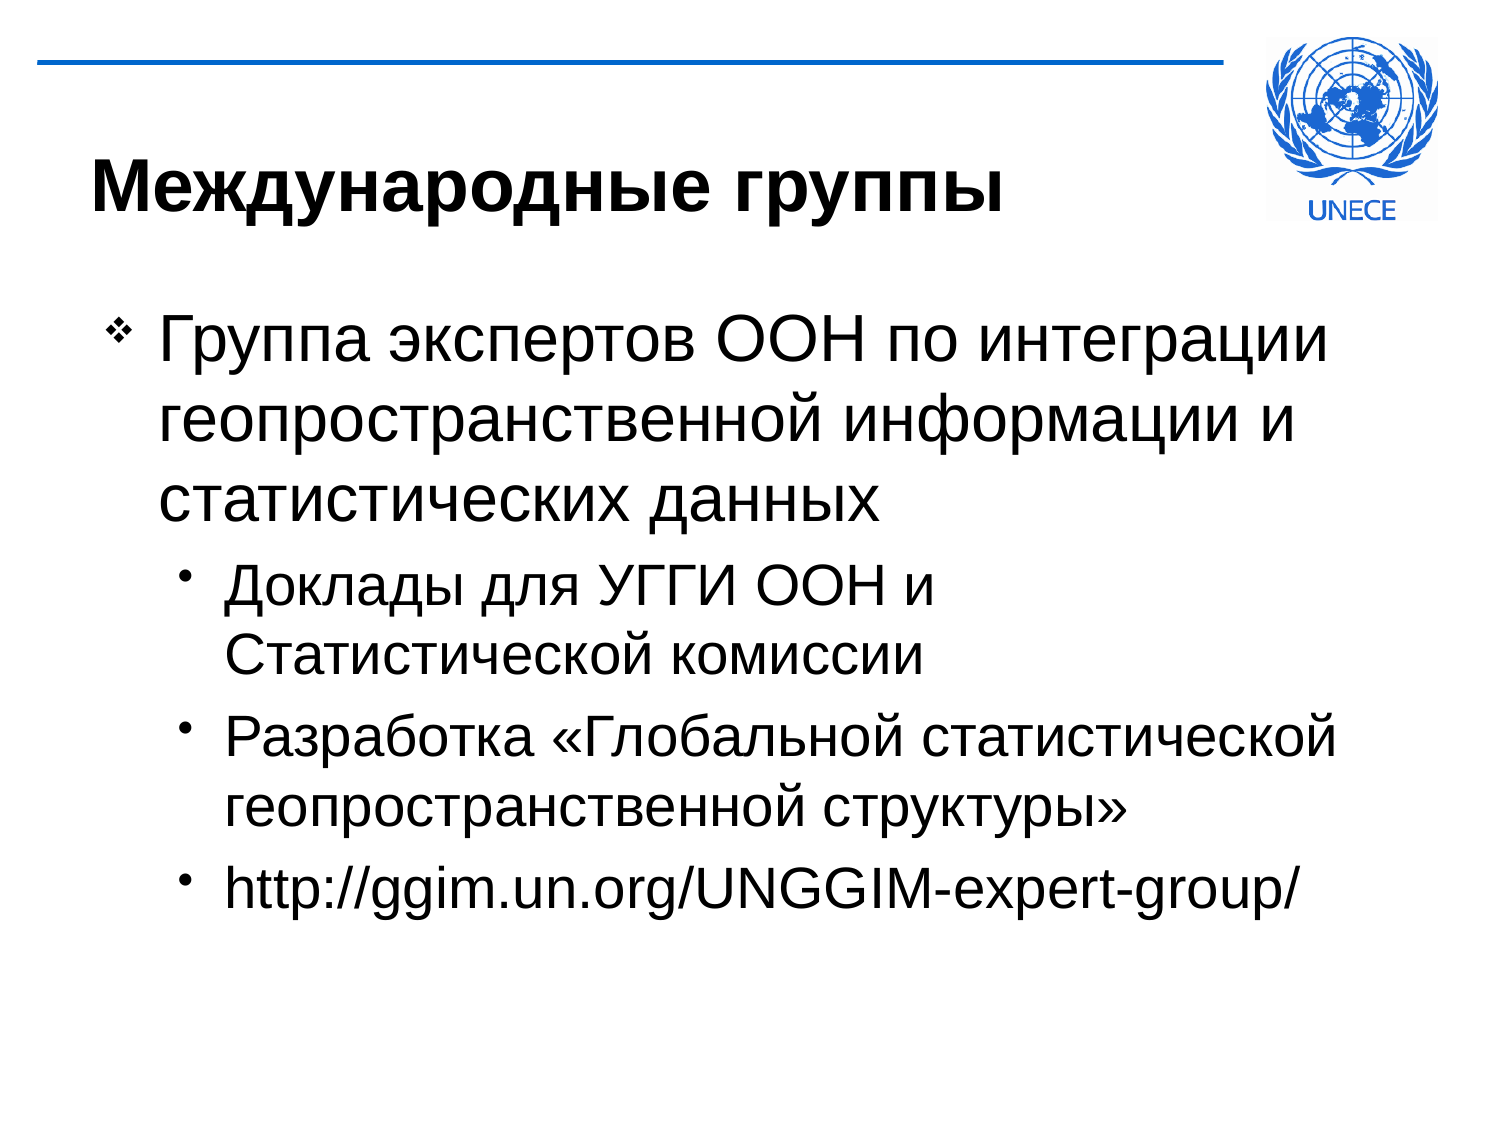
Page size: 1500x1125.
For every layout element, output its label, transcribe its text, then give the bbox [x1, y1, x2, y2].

list Группа экспертов ООН по интеграции геопространственной информации и статистических данных Доклады для УГГИ ООН и Статистической комиссии Разработка «Глобальной статистической геопространственной структуры» http://ggim.un.org/UNGGIM-expert-group/ [87, 287, 1388, 1000]
title Международные группы [75, 99, 1238, 263]
picture [1266, 37, 1438, 221]
